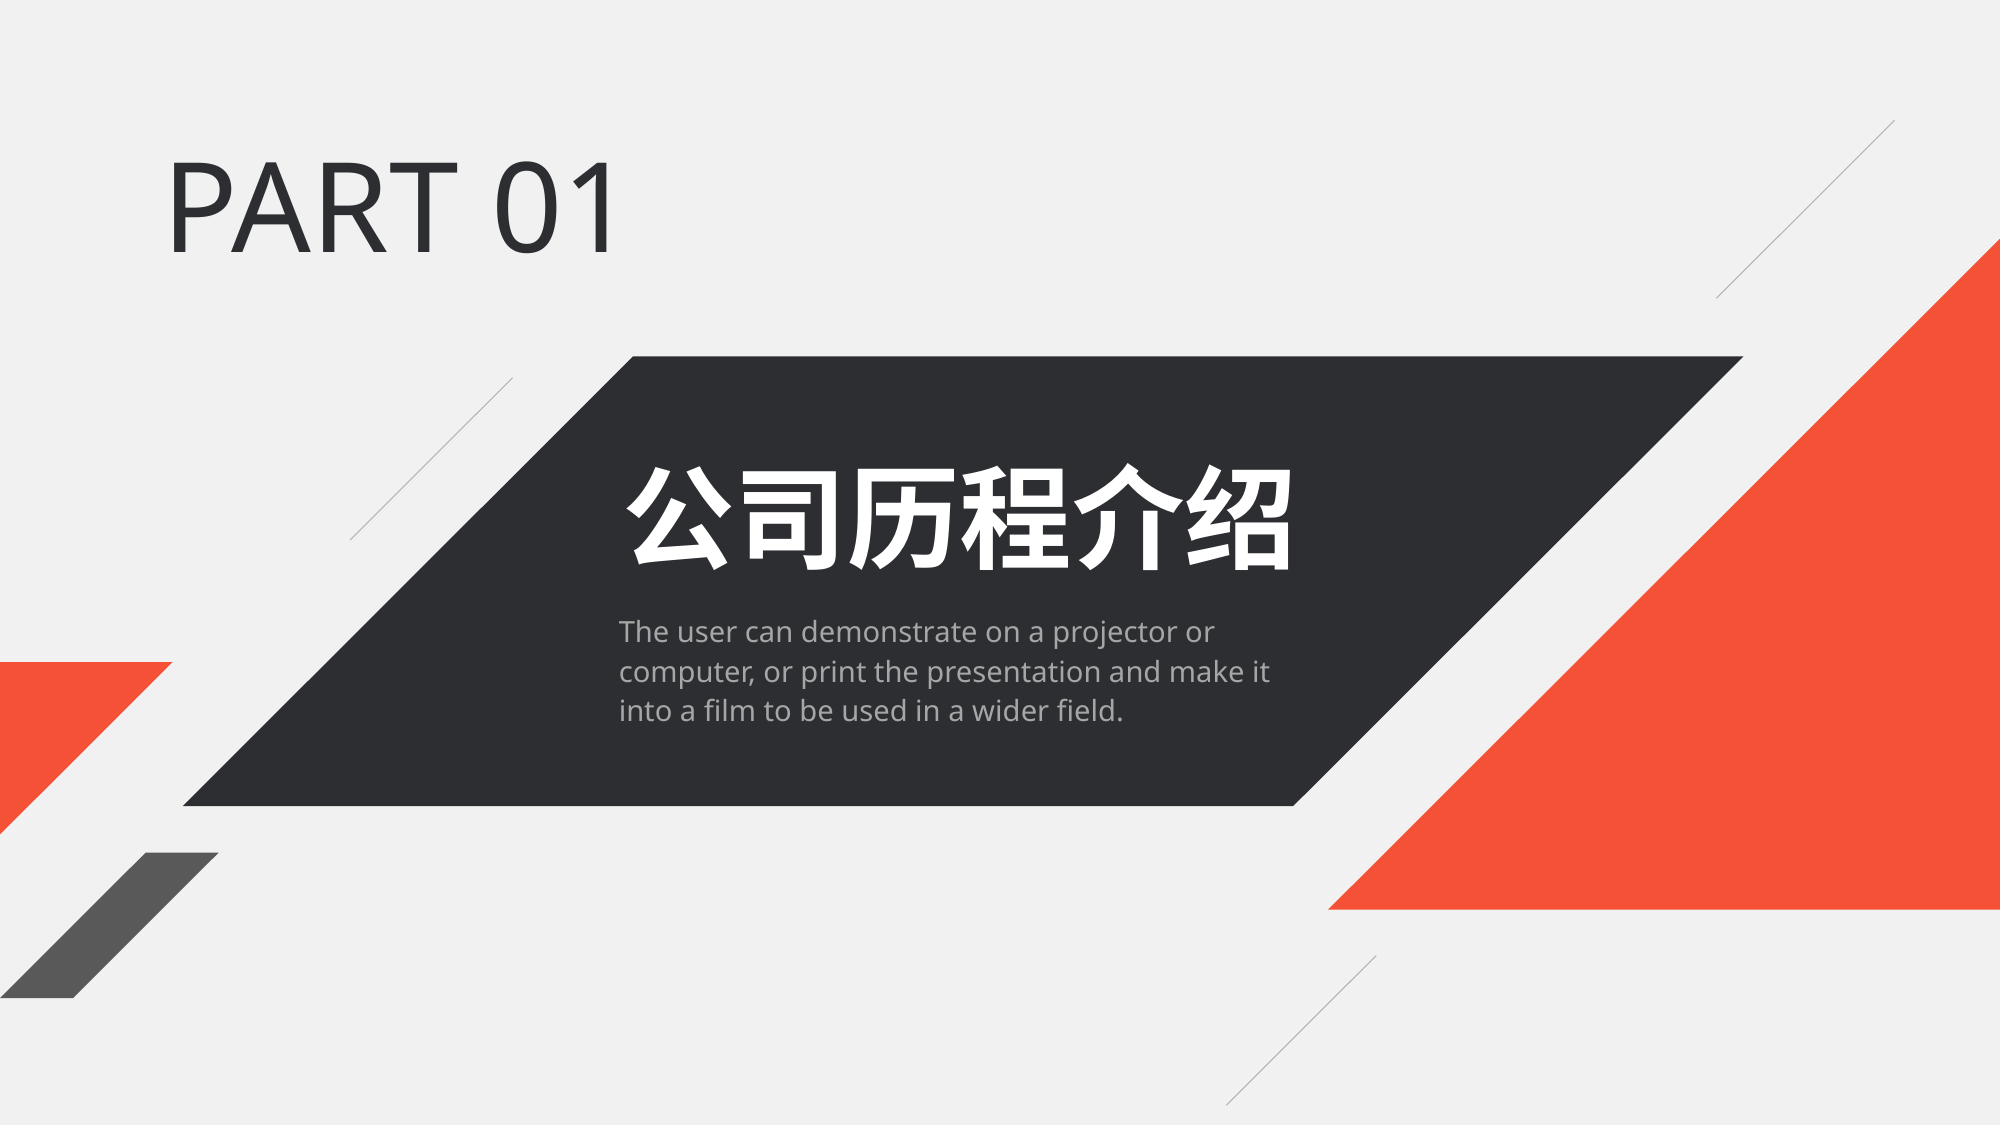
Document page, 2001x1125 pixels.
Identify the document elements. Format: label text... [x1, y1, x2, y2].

text_box [0, 661, 175, 836]
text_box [349, 377, 513, 541]
text_box 公司历程介绍 [607, 440, 1313, 590]
text_box [180, 355, 1747, 808]
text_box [1716, 120, 1895, 299]
text_box The user can demonstrate on a projector or computer, or print the presentation and make it into a film to be used in a wider field. [603, 600, 1302, 735]
text_box [1325, 237, 2000, 911]
text_box [0, 851, 222, 1000]
text_box PART 01 [147, 120, 650, 286]
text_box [1226, 955, 1377, 1106]
